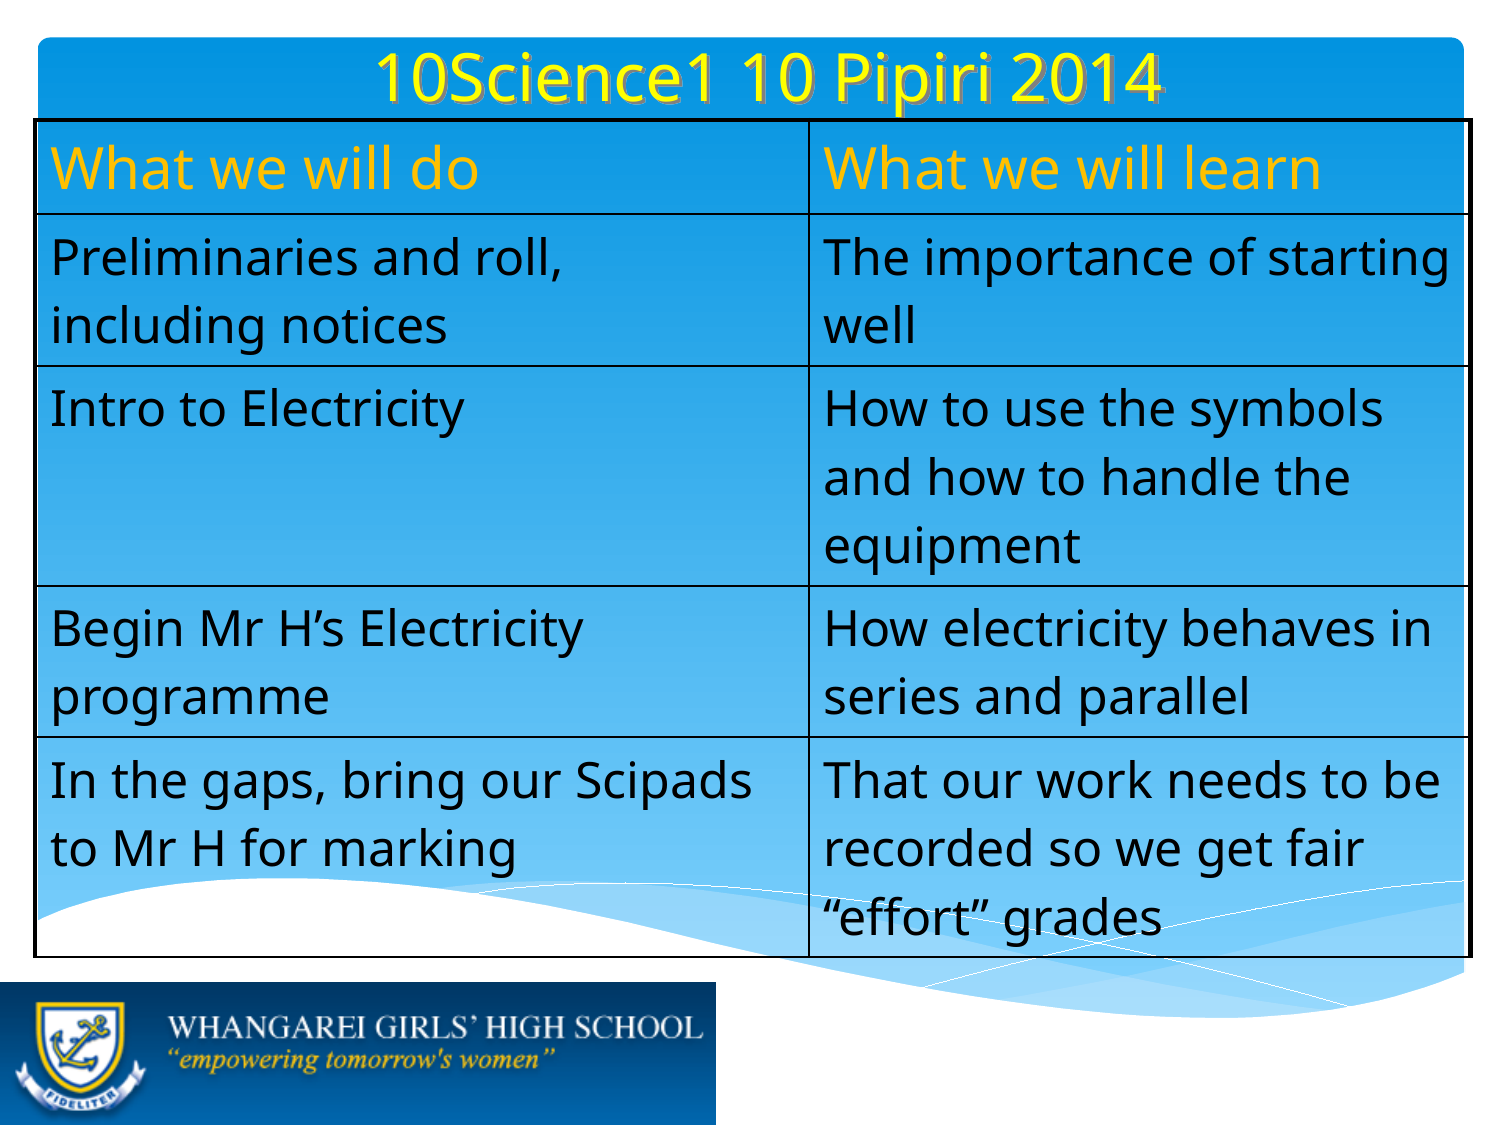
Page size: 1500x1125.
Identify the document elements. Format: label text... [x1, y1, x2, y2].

table_cell How to use the symbols and how to handle the equipment [810, 367, 1468, 585]
table_cell That our work needs to be recorded so we get fair “effort” grades [810, 738, 1468, 956]
table_header What we will do [37, 122, 808, 213]
table_cell The importance of starting well [810, 215, 1468, 365]
table_cell Begin Mr H’s Electricity programme [37, 587, 808, 736]
table_cell Intro to Electricity [37, 367, 808, 585]
table_cell How electricity behaves in series and parallel [810, 587, 1468, 736]
text_box 10Science1 10 Pipiri 2014 [162, 24, 1375, 118]
picture [0, 982, 716, 1125]
table_header What we will learn [810, 122, 1468, 213]
table_cell Preliminaries and roll, including notices [37, 215, 808, 365]
table_cell In the gaps, bring our Scipads to Mr H for marking [37, 738, 808, 956]
